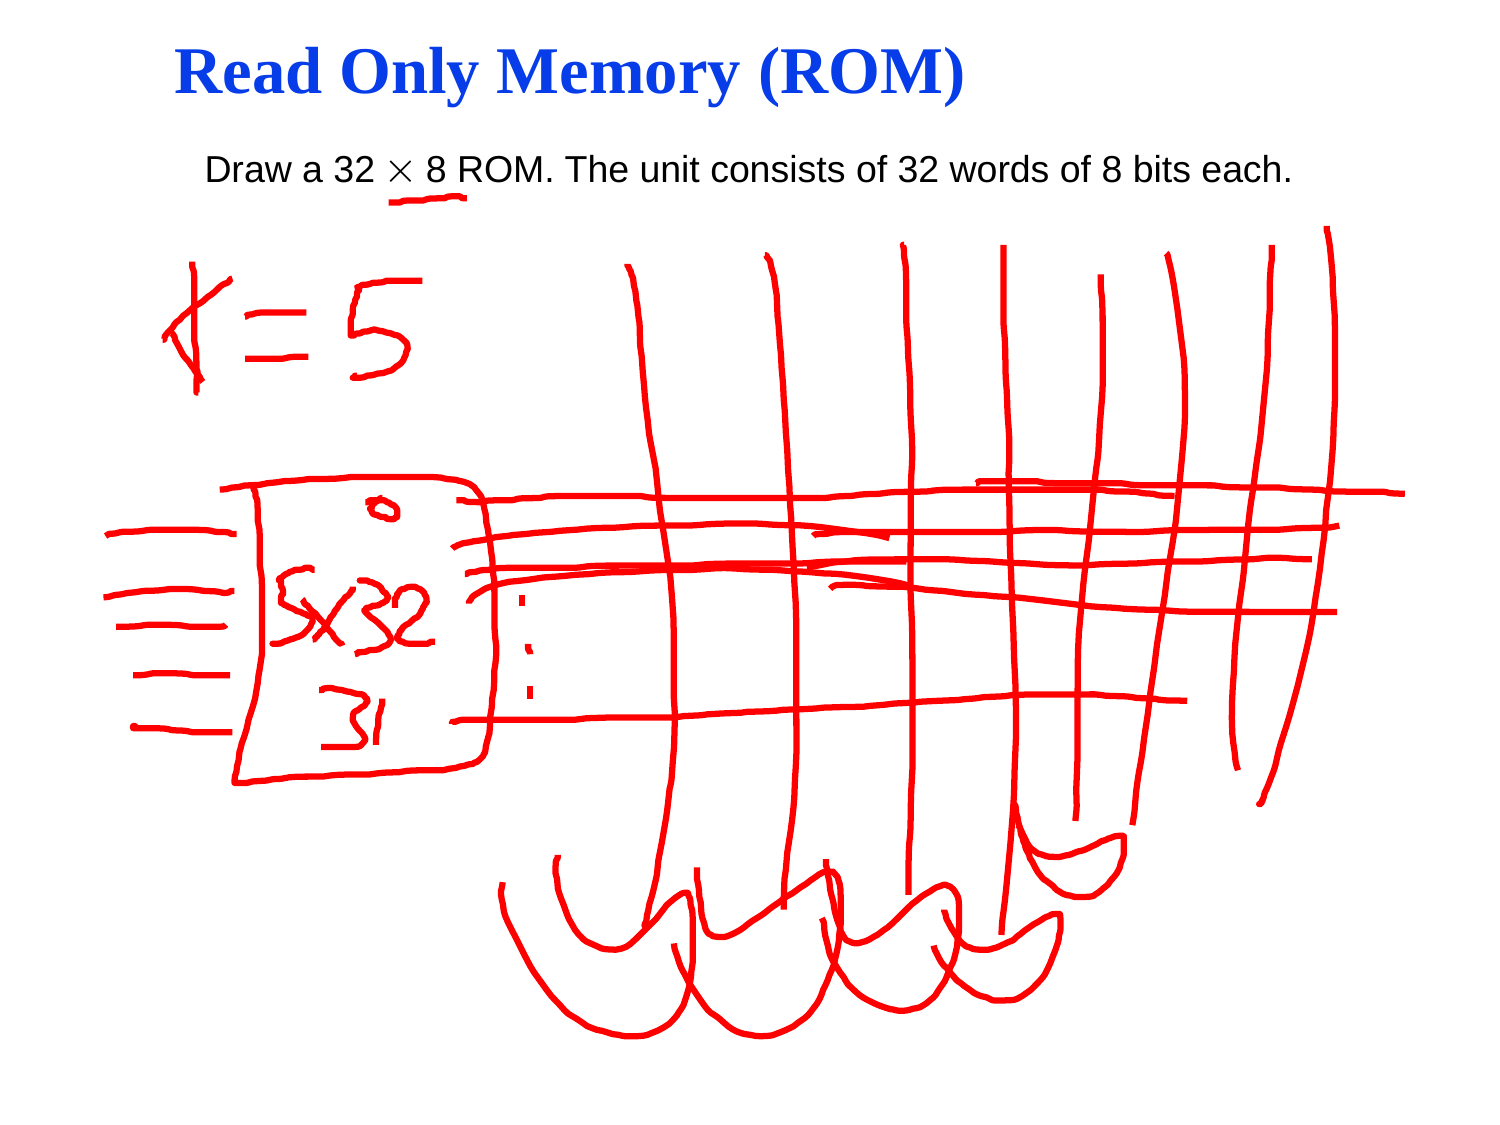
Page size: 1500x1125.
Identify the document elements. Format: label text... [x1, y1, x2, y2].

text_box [103, 196, 1406, 1037]
title Read Only Memory (ROM) [159, 31, 1459, 109]
text_box Draw a 32  8 ROM. The unit consists of 32 words of 8 bits each. [47, 143, 1462, 199]
